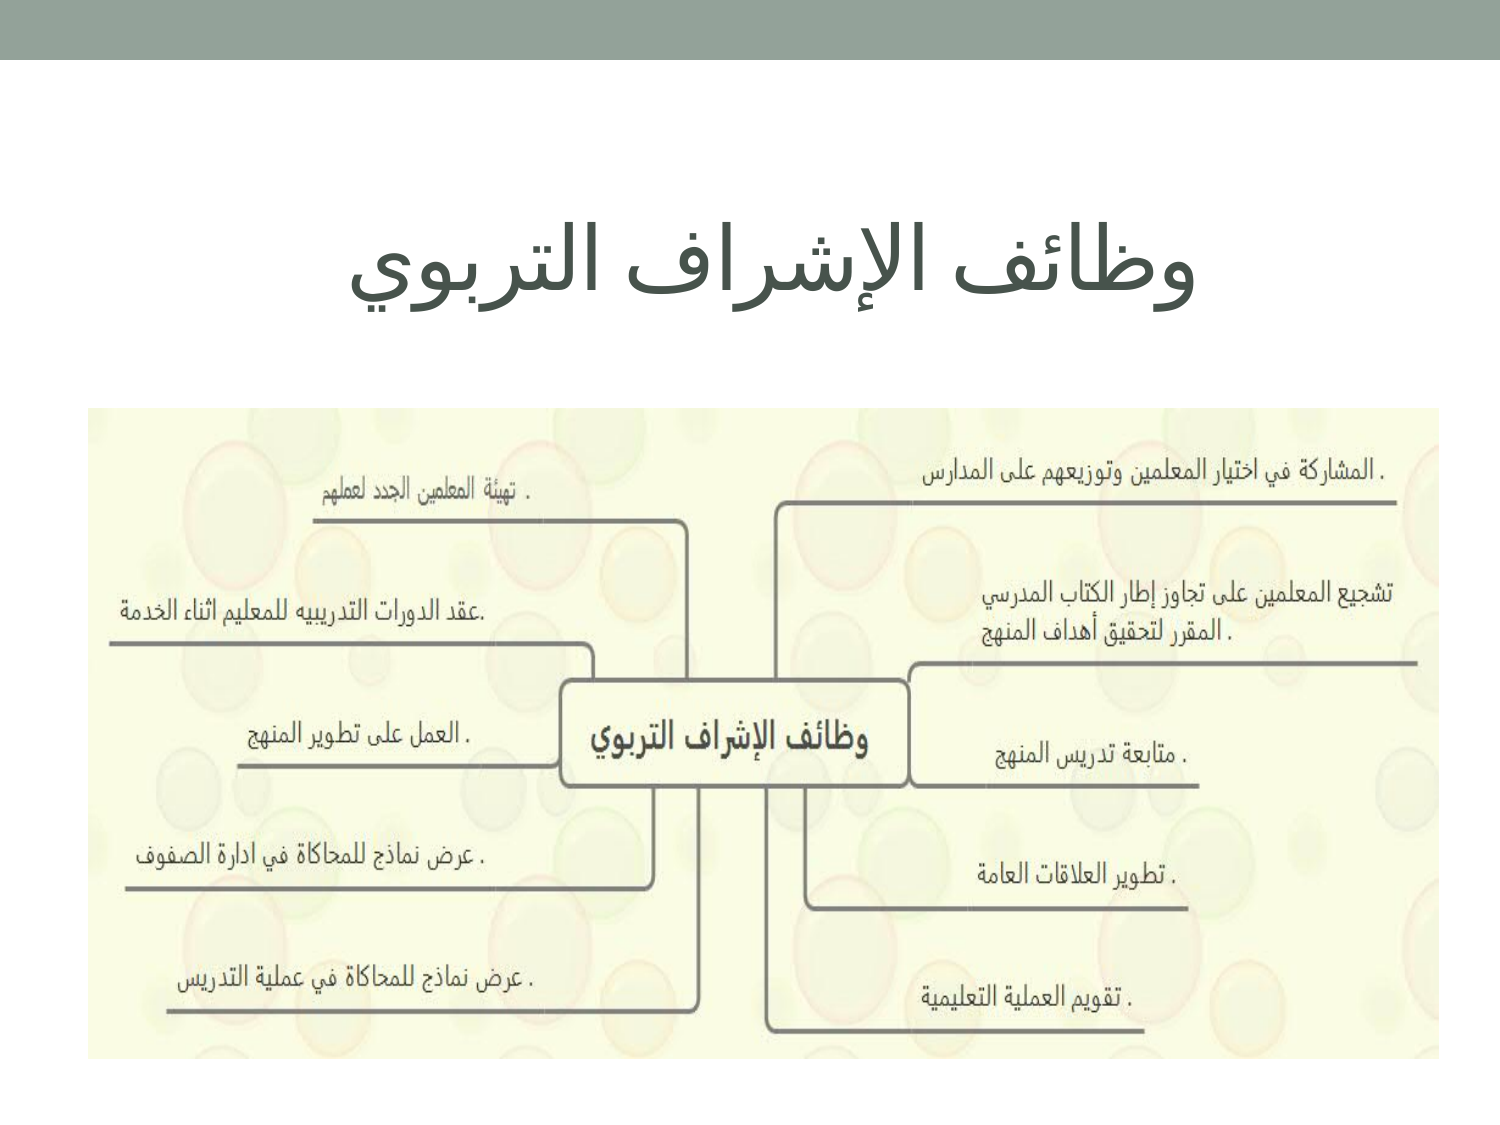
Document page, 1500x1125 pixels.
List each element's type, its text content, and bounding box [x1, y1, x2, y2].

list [88, 408, 1439, 1059]
title وظائف الإشراف التربوي [88, 160, 1439, 349]
